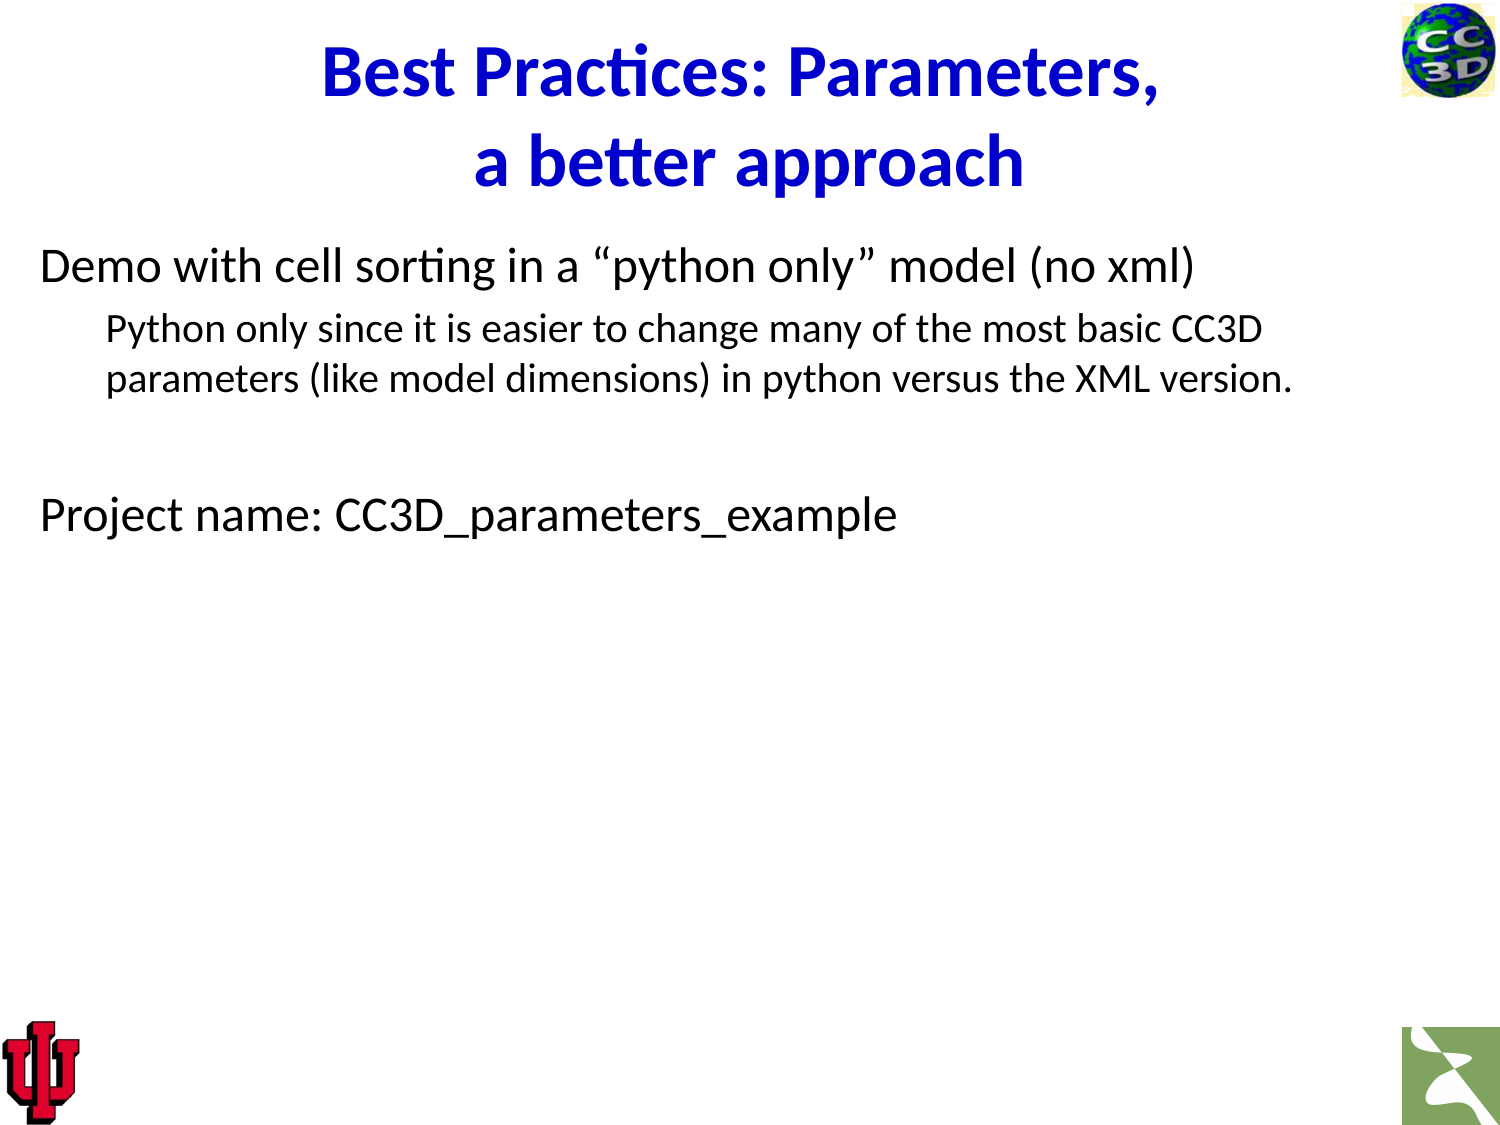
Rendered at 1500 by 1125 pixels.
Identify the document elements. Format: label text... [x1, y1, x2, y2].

picture [1402, 1027, 1500, 1125]
picture [0, 1020, 80, 1125]
list Demo with cell sorting in a “python only” model (no xml) Python only since it is easier to change many of the most basic CC3D parameters (like model dimensions) in python versus the XML version. Project name: CC3D_parameters_example [24, 224, 1475, 1043]
picture [1399, 0, 1498, 102]
title Best Practices: Parameters, a better approach [75, 39, 1425, 183]
